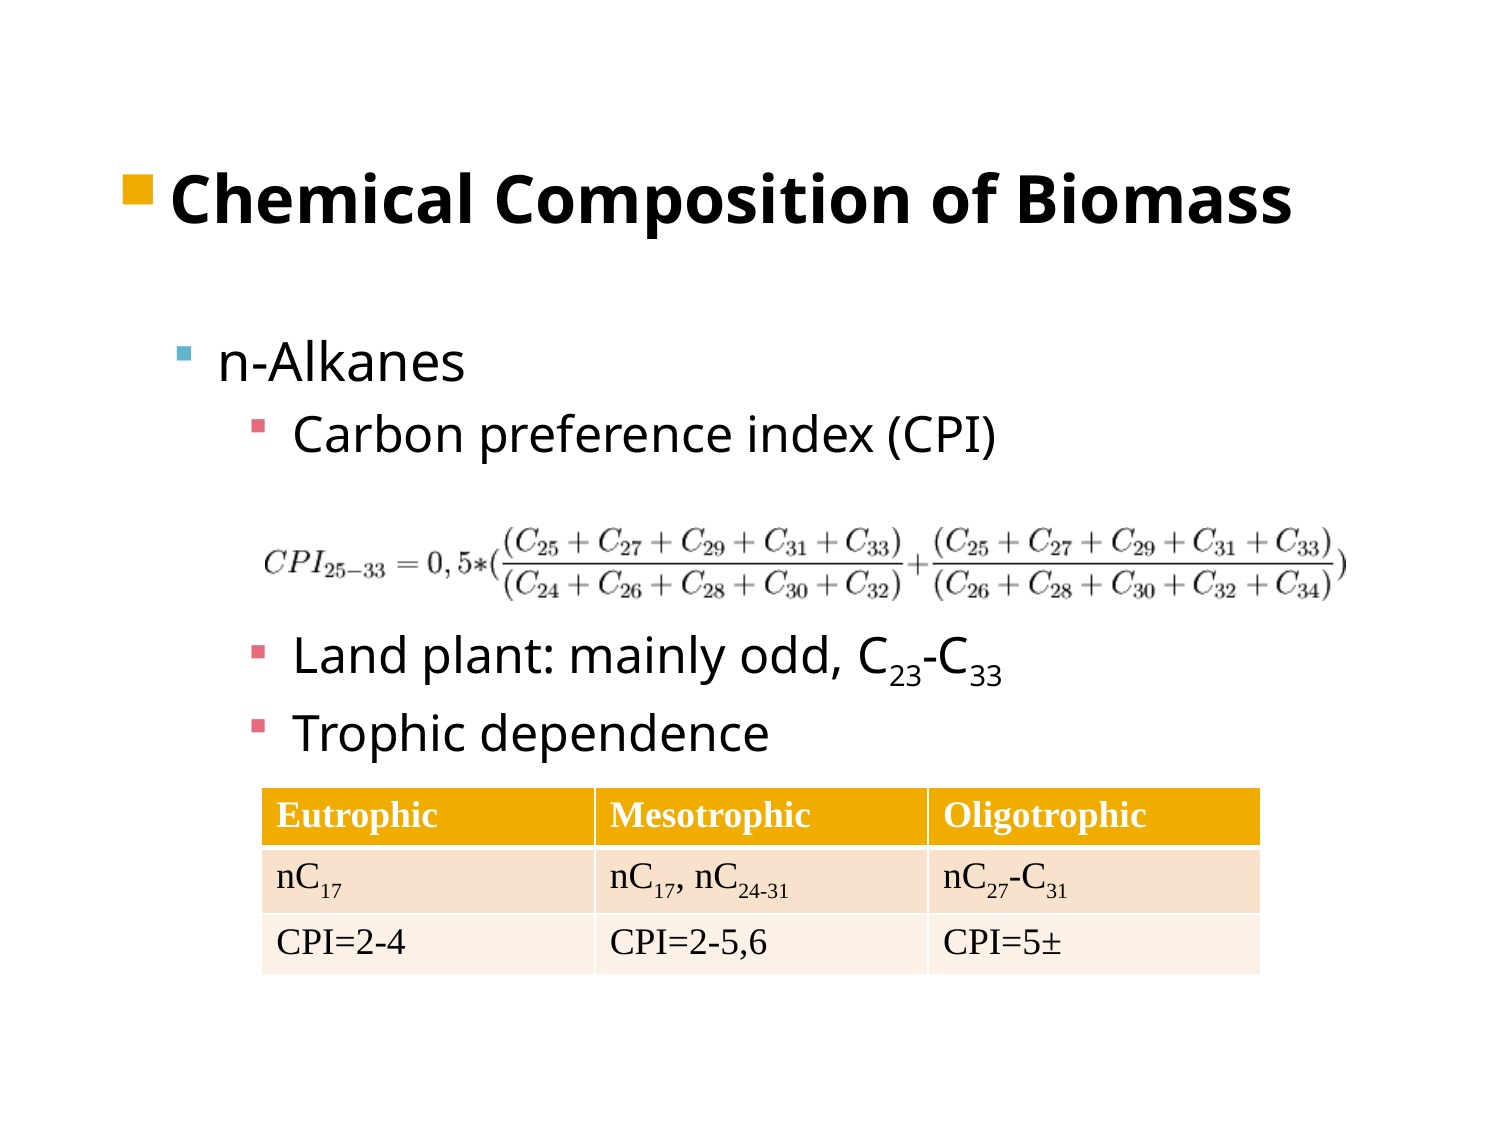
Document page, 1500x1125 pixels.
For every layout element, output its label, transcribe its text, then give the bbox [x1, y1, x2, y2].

text_box Chemical Composition of Biomass n-Alkanes Carbon preference index (CPI) Land plant: mainly odd, C23-C33 Trophic dependence [83, 149, 1418, 910]
table_header Eutrophic [262, 788, 594, 845]
table_header Oligotrophic [929, 788, 1260, 845]
table_cell CPI=2-4 [262, 915, 594, 974]
table_header Mesotrophic [596, 788, 927, 845]
table_cell CPI=2-5,6 [596, 915, 927, 974]
picture [265, 526, 1346, 601]
table_cell nC17, nC24-31 [596, 850, 927, 913]
table_cell nC27-C31 [929, 850, 1260, 913]
table_cell CPI=5± [929, 915, 1260, 974]
table_cell nC17 [262, 850, 594, 913]
